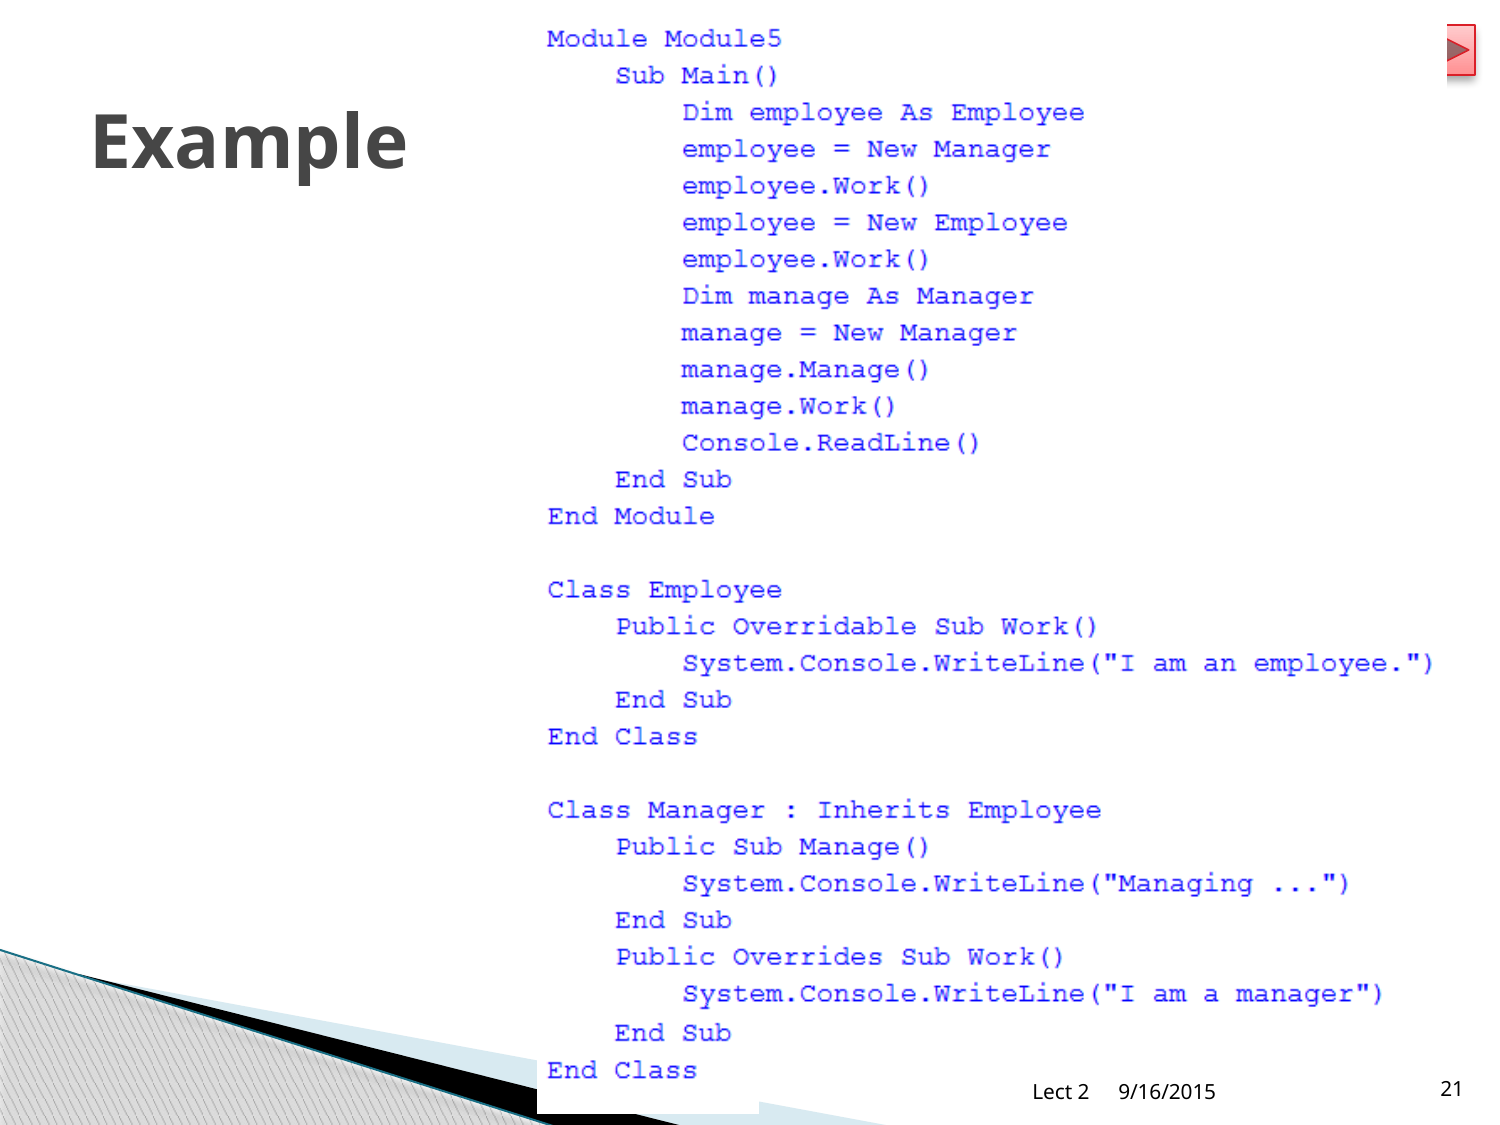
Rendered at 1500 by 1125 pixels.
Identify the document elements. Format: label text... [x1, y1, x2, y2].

title Example [75, 45, 531, 233]
slide_number 21 [1453, 1051, 1479, 1112]
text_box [537, 18, 1448, 1114]
